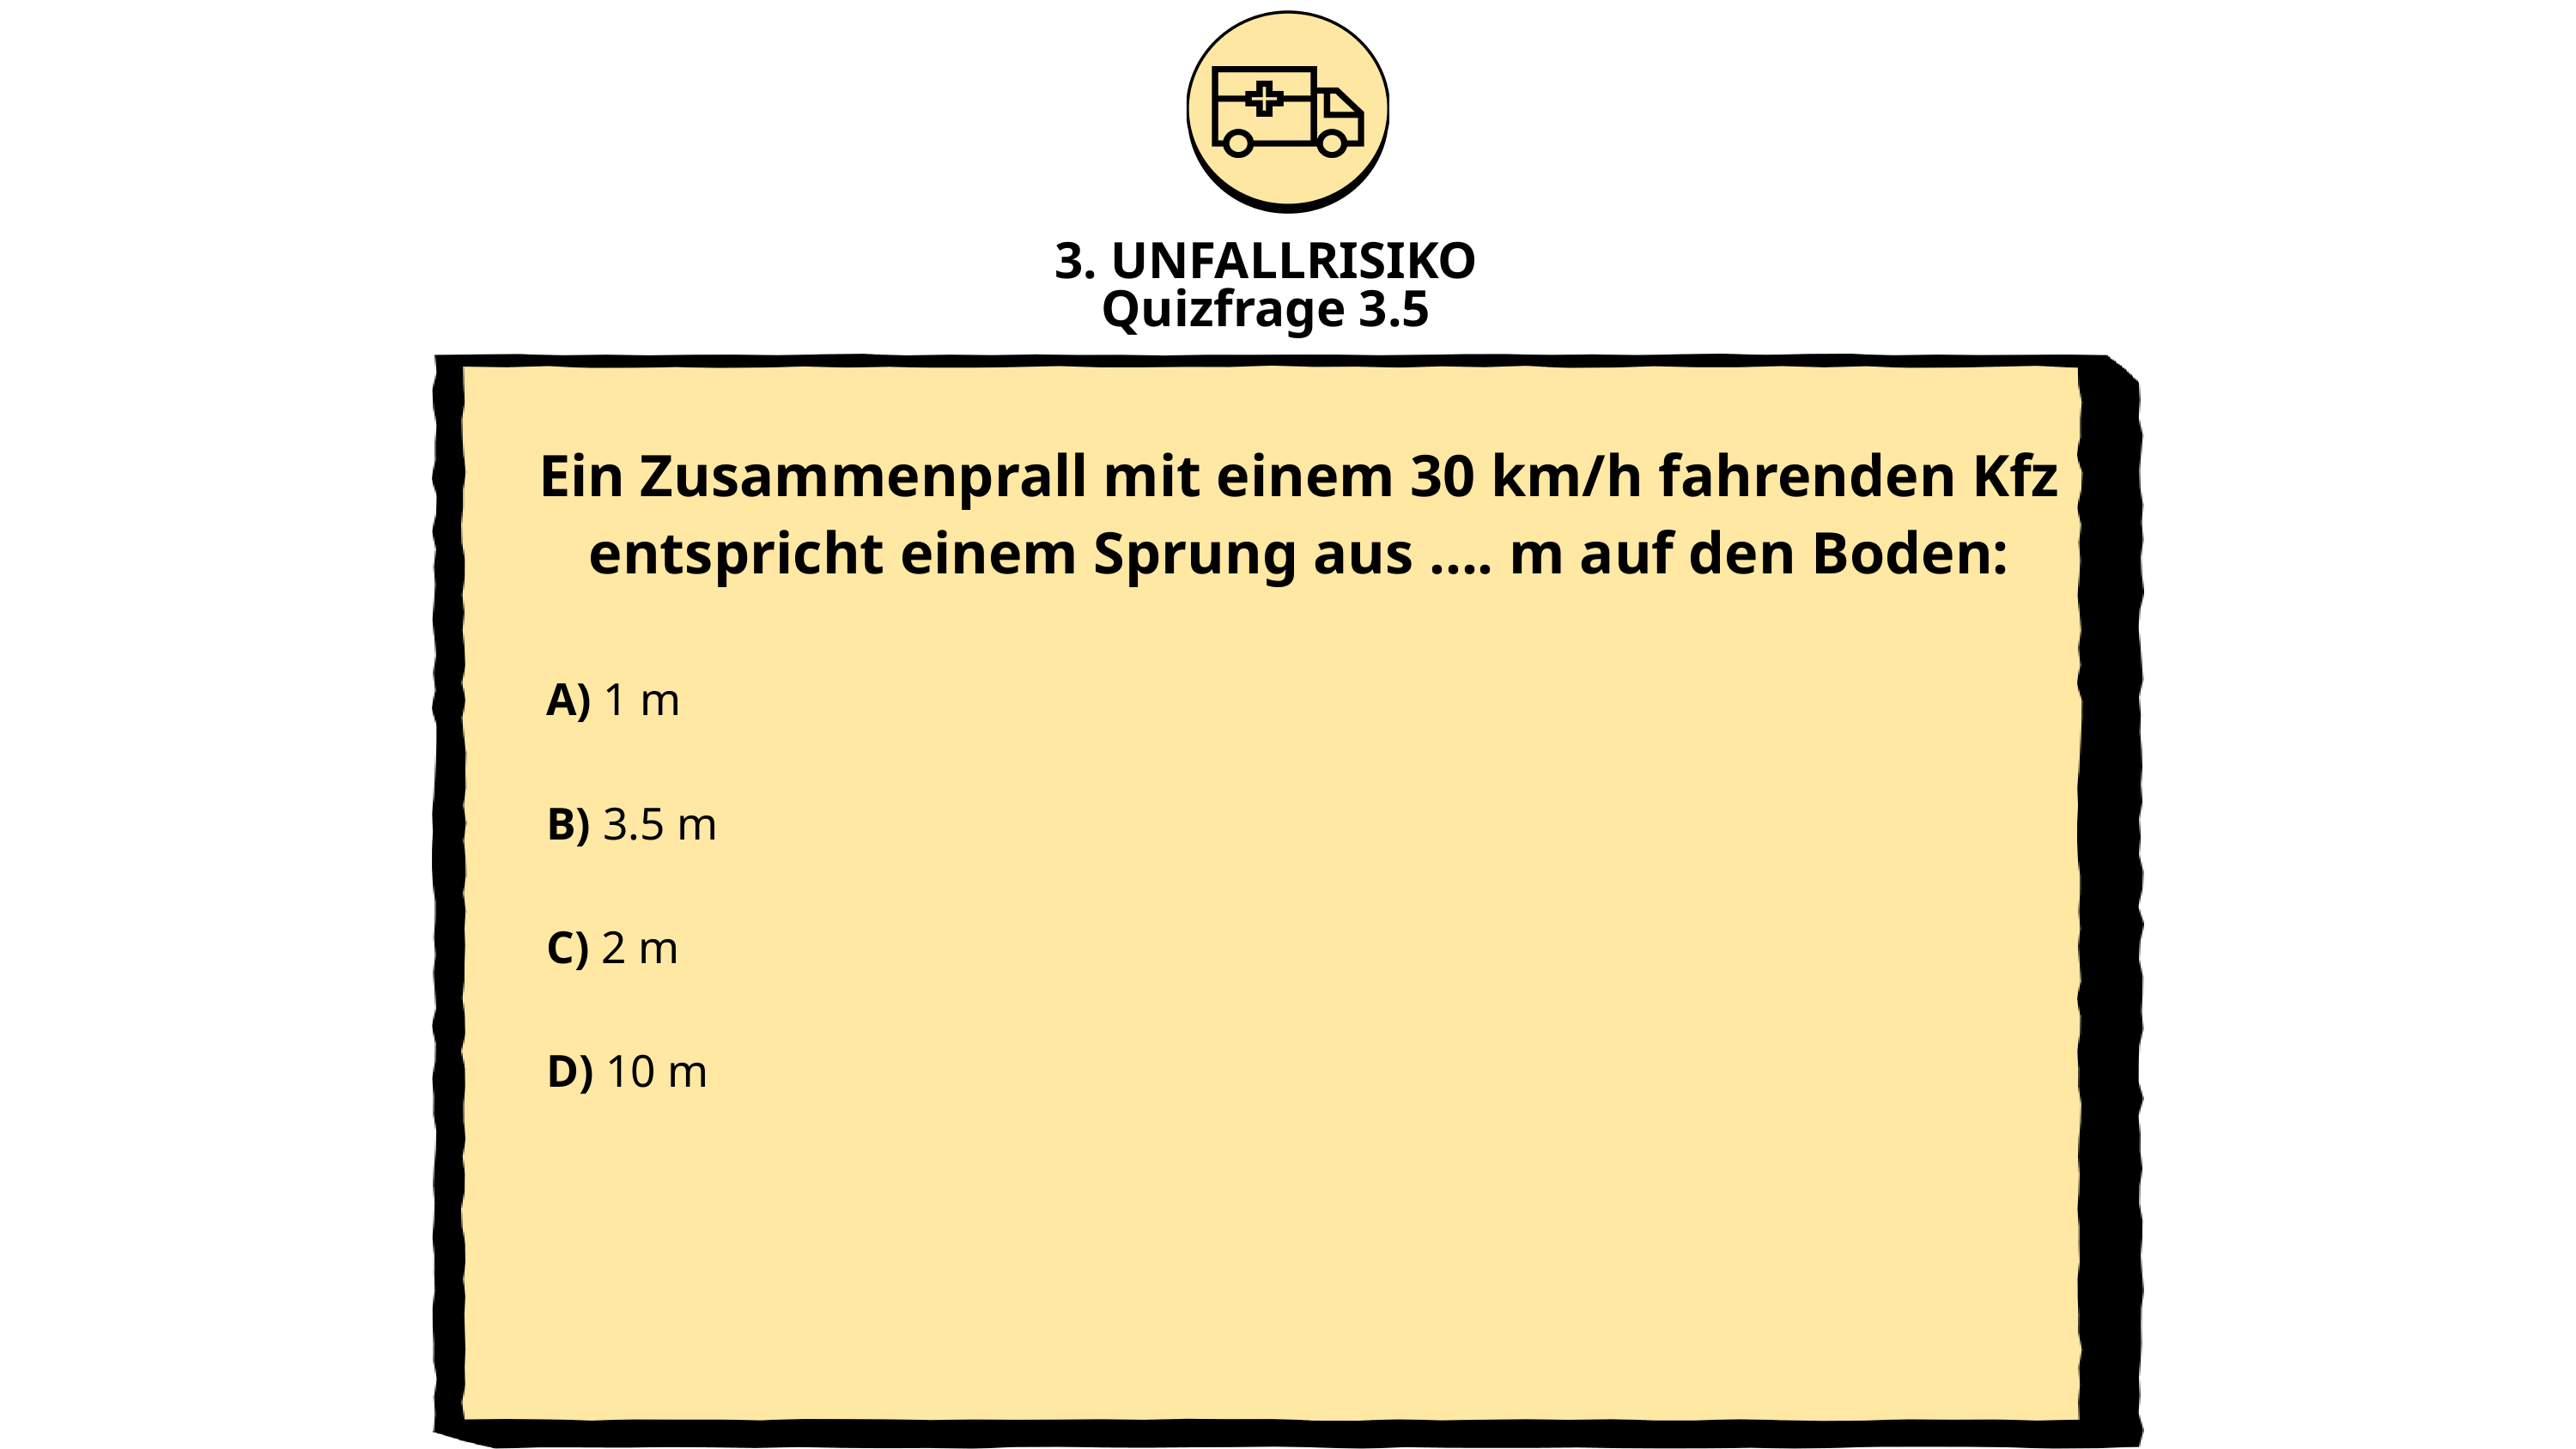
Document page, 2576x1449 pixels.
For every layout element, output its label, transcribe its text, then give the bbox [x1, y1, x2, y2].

text_box [1212, 66, 1364, 158]
text_box 3. UNFALLRISIKO Quizfrage 3.5 [927, 241, 1606, 336]
text_box [1186, 10, 1389, 214]
text_box [432, 353, 2144, 1449]
text_box Ein Zusammenprall mit einem 30 km/h fahrenden Kfz entspricht einem Sprung aus …. m auf den Boden: A) 1 m B) 3.5 m C) 2 m D) 10 m [482, 430, 2117, 1096]
